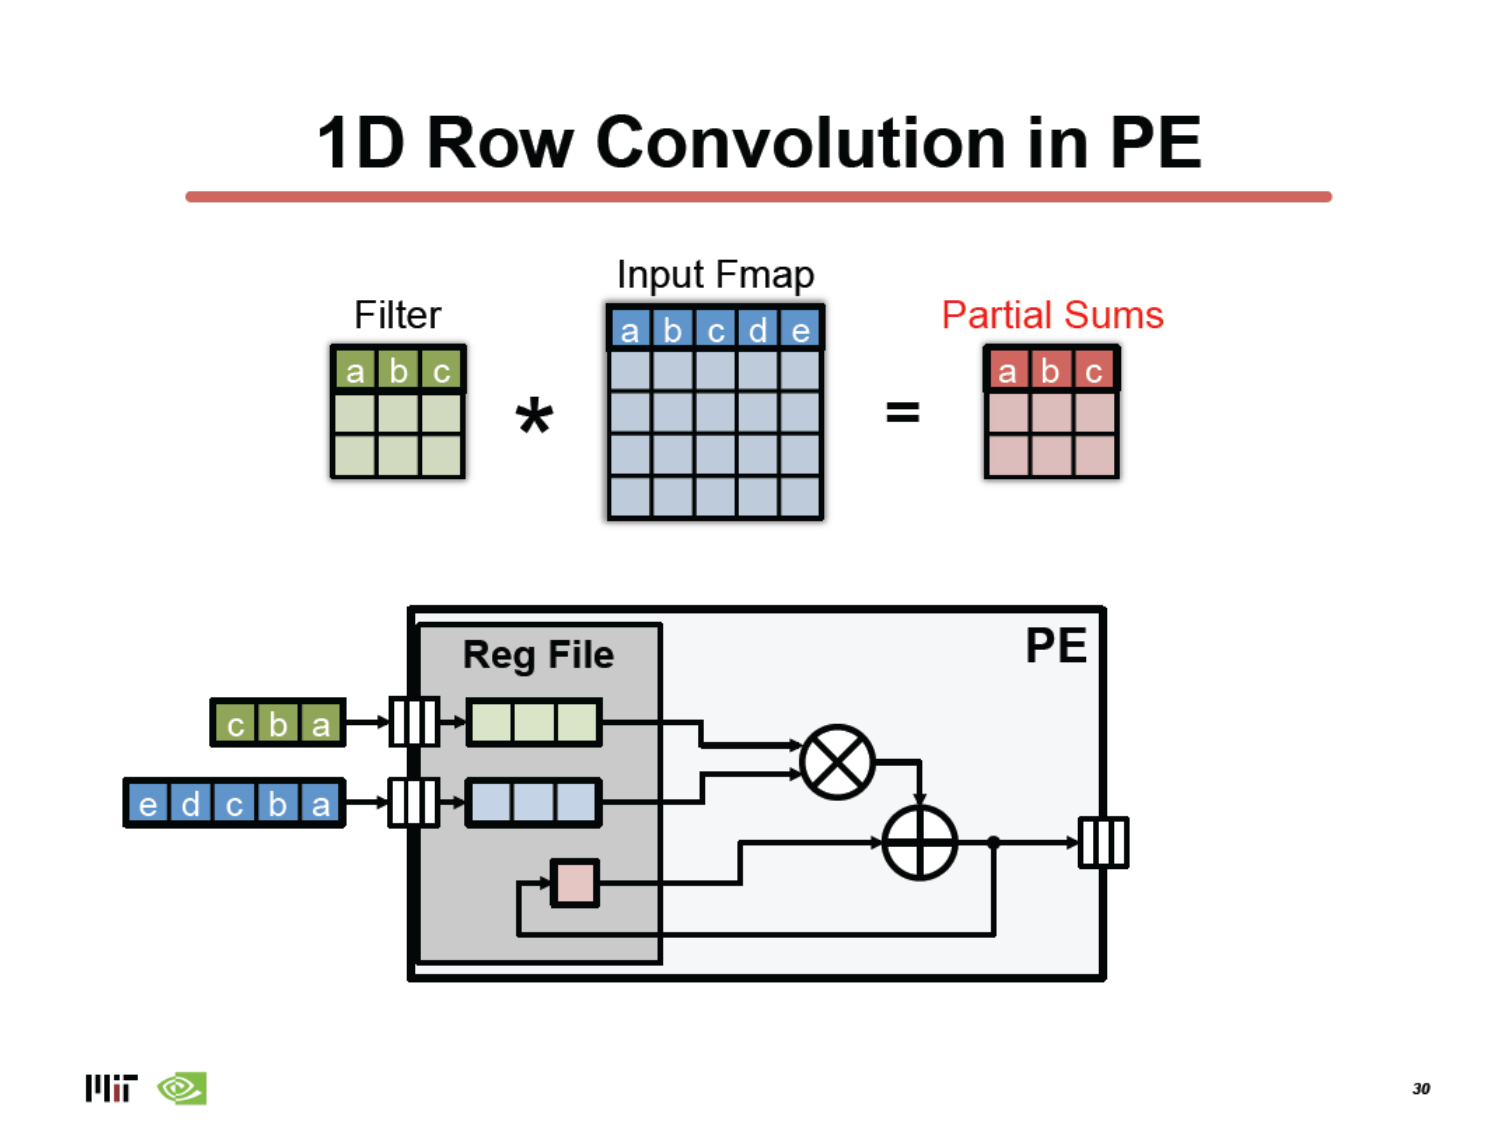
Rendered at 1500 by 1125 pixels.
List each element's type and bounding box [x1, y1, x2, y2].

picture [60, 81, 1437, 1120]
